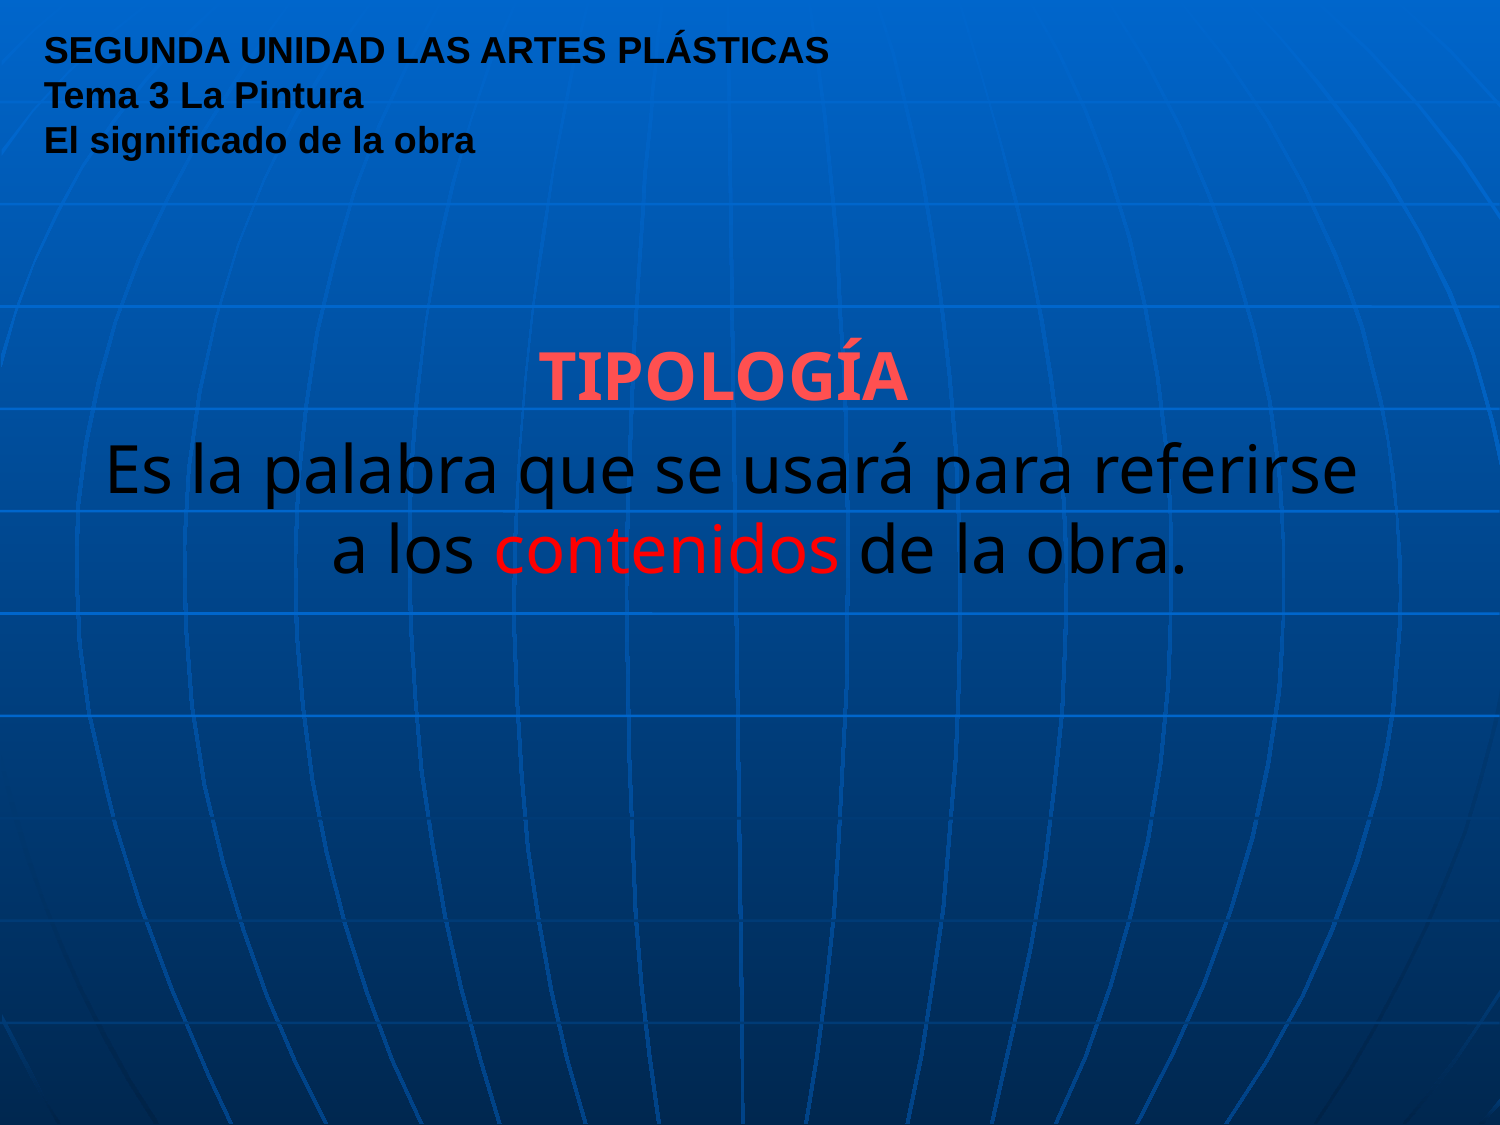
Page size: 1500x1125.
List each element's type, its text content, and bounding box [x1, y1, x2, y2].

list TIPOLOGÍA Es la palabra que se usará para referirse a los contenidos de la obra. [88, 326, 1377, 717]
title SEGUNDA UNIDAD LAS ARTES PLÁSTICAS Tema 3 La Pintura El significado de la obra [0, 0, 875, 188]
